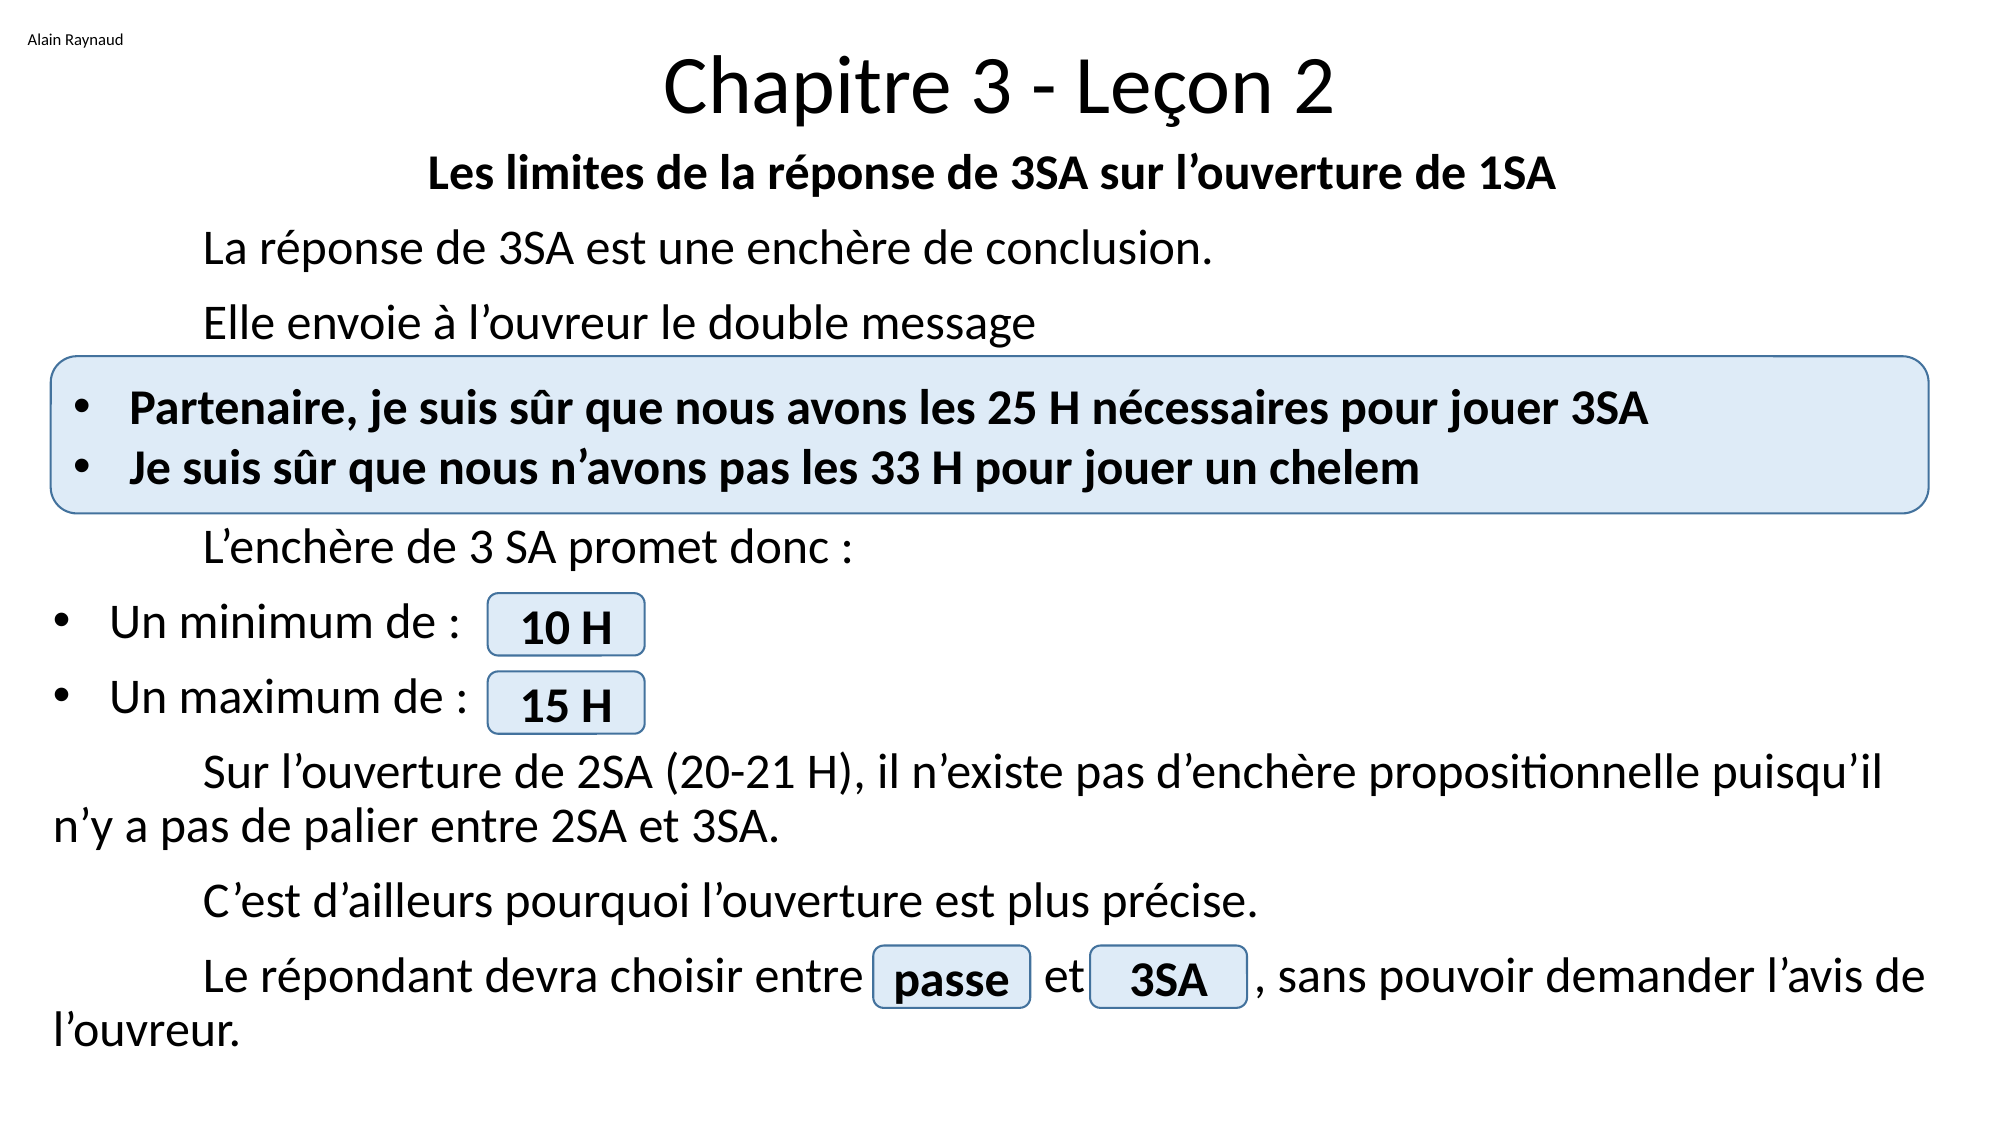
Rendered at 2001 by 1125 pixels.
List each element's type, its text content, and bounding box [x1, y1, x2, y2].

title Chapitre 3 - Leçon 2 [249, 38, 1750, 139]
text_box 10 H [486, 592, 646, 657]
text_box 15 H [486, 670, 646, 735]
text_box passe [872, 944, 1032, 1009]
text_box Partenaire, je suis sûr que nous avons les 25 H nécessaires pour jouer 3SA Je suis sûr que nous n’avons pas les 33 H pour jouer un chelem [49, 355, 1930, 515]
text_box 3SA [1089, 944, 1249, 1009]
subtitle Les limites de la réponse de 3SA sur l’ouverture de 1SA La réponse de 3SA est une enchère de conclusion. Elle envoie à l’ouvreur le double message L’enchère de 3 SA promet donc : Un minimum de : Un maximum de : Sur l’ouverture de 2SA (20-21 H), il n’existe pas d’enchère propositionnelle puisqu’il n’y a pas de palier entre 2SA et 3SA. C’est d’ailleurs pourquoi l’ouverture est plus précise. Le répondant devra choisir entre et , sans pouvoir demander l’avis de l’ouvreur. [37, 139, 1948, 1088]
text_box Alain Raynaud [12, 21, 147, 57]
